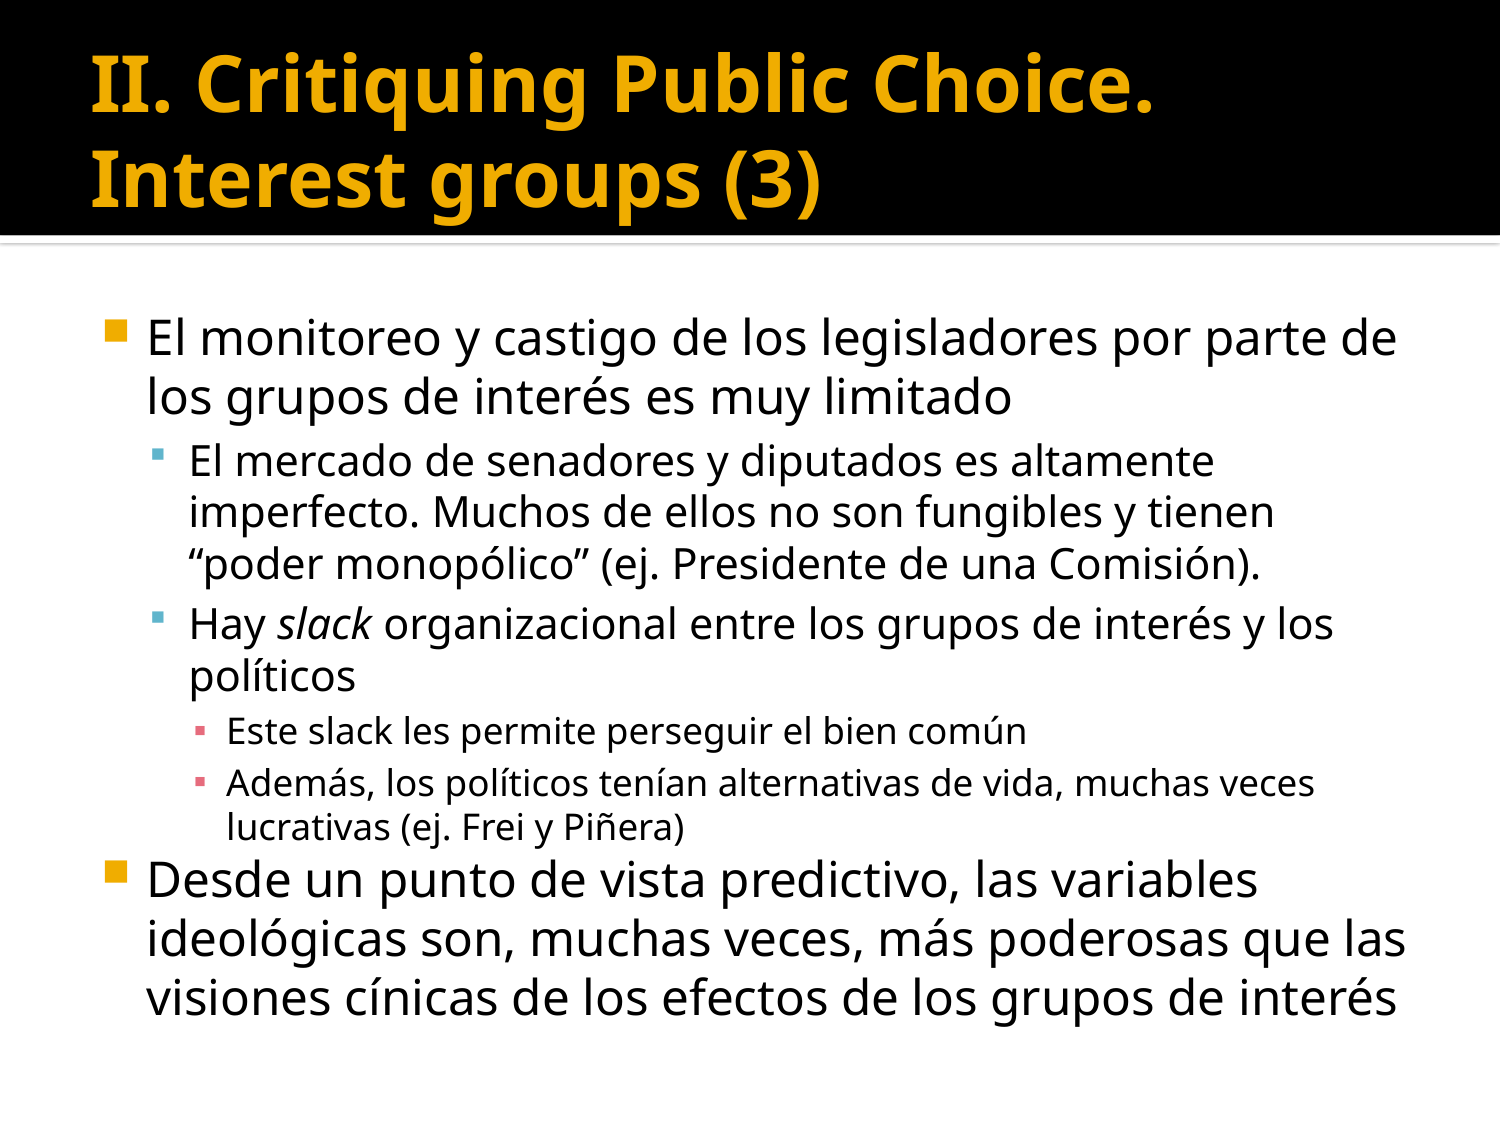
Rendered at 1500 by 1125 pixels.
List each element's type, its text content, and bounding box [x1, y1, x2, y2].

list El monitoreo y castigo de los legisladores por parte de los grupos de interés es muy limitado El mercado de senadores y diputados es altamente imperfecto. Muchos de ellos no son fungibles y tienen “poder monopólico” (ej. Presidente de una Comisión). Hay slack organizacional entre los grupos de interés y los políticos Este slack les permite perseguir el bien común Además, los políticos tenían alternativas de vida, muchas veces lucrativas (ej. Frei y Piñera) Desde un punto de vista predictivo, las variables ideológicas son, muchas veces, más poderosas que las visiones cínicas de los efectos de los grupos de interés [75, 291, 1425, 1050]
title II. Critiquing Public Choice. Interest groups (3) [75, 25, 1425, 231]
